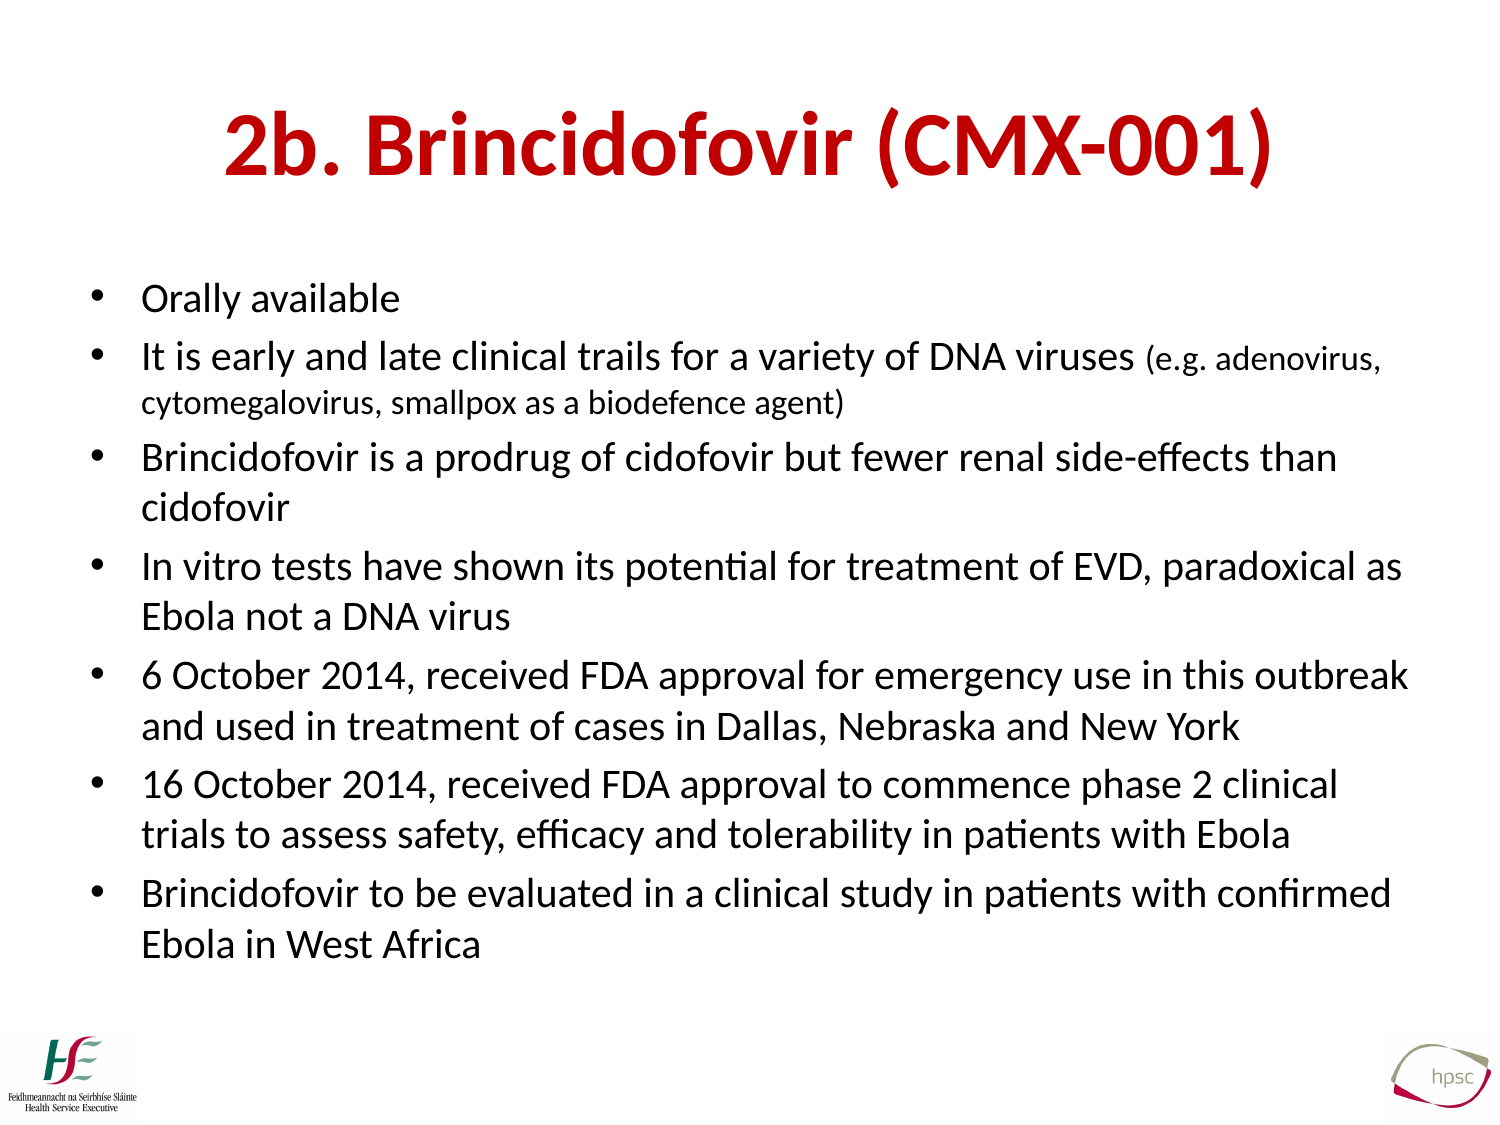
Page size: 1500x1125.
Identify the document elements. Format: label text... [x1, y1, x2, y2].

title 2b. Brincidofovir (CMX-001) [75, 45, 1425, 233]
picture [1381, 1026, 1500, 1125]
picture [0, 1029, 142, 1125]
list Orally available It is early and late clinical trails for a variety of DNA viruses (e.g. adenovirus, cytomegalovirus, smallpox as a biodefence agent) Brincidofovir is a prodrug of cidofovir but fewer renal side-effects than cidofovir In vitro tests have shown its potential for treatment of EVD, paradoxical as Ebola not a DNA virus 6 October 2014, received FDA approval for emergency use in this outbreak and used in treatment of cases in Dallas, Nebraska and New York 16 October 2014, received FDA approval to commence phase 2 clinical trials to assess safety, efficacy and tolerability in patients with Ebola Brincidofovir to be evaluated in a clinical study in patients with confirmed Ebola in West Africa [75, 262, 1425, 1005]
